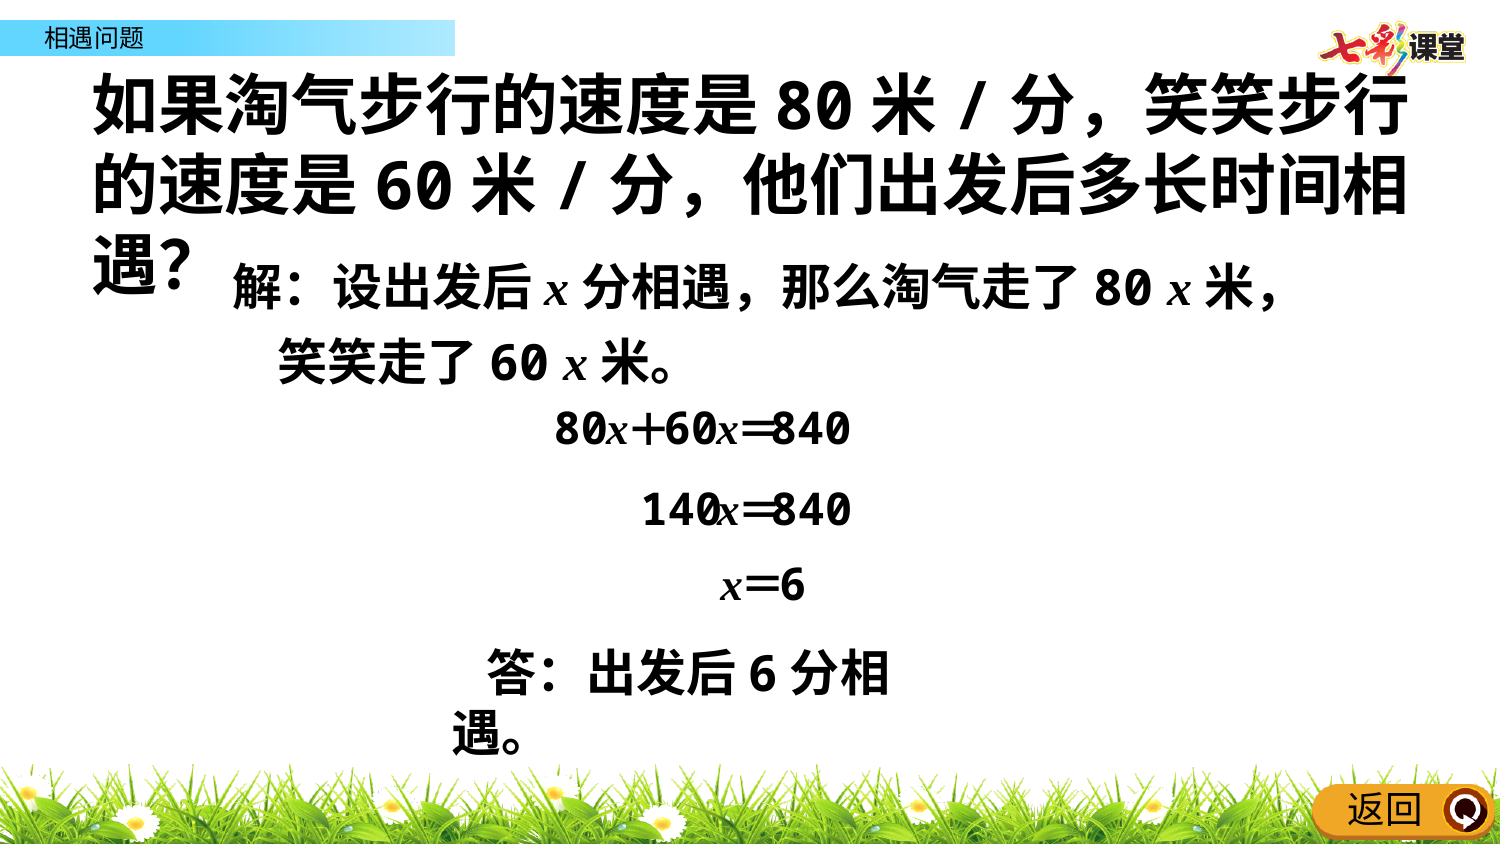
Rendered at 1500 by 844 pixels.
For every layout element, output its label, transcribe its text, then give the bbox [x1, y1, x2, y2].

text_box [552, 397, 854, 457]
text_box 如果淘气步行的速度是80米/分，笑笑步行的速度是60米/分，他们出发后多长时间相遇？ [76, 55, 1443, 311]
text_box 解：设出发后x分相遇，那么淘气走了80 x米， 笑笑走了60 x米。 [182, 232, 1341, 398]
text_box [711, 553, 811, 612]
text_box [643, 478, 853, 538]
picture [0, 764, 1500, 844]
text_box 答：出发后6分相遇。 [436, 634, 998, 770]
picture [1316, 20, 1468, 80]
